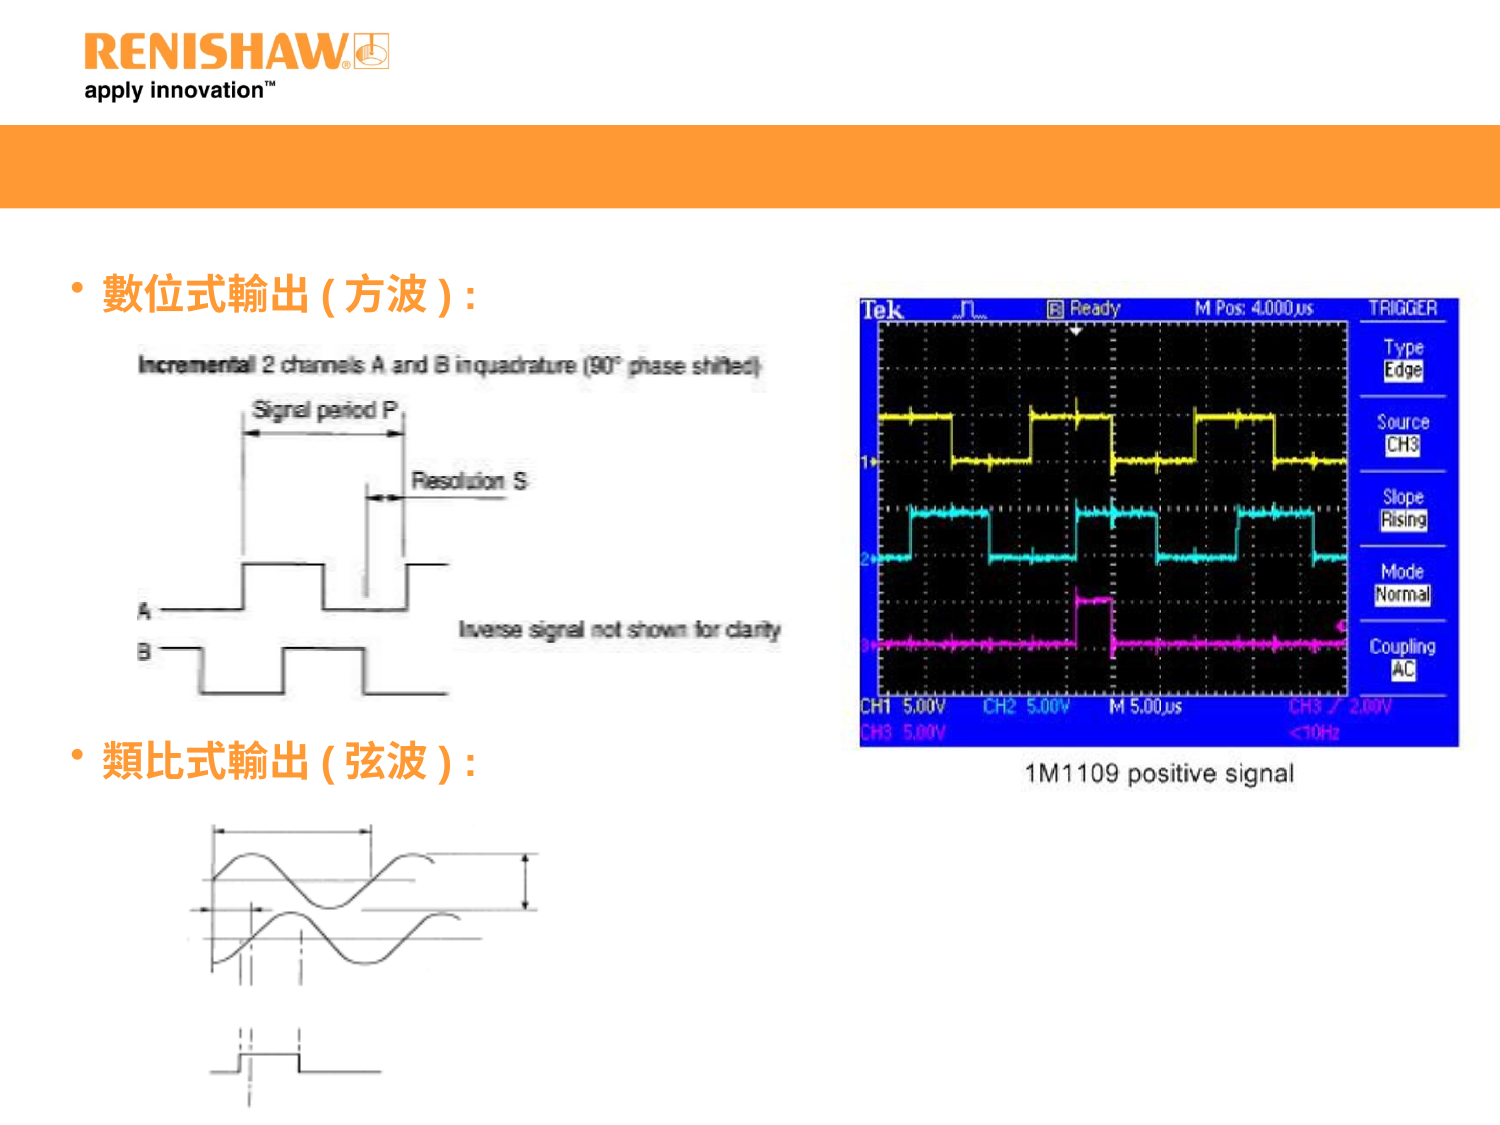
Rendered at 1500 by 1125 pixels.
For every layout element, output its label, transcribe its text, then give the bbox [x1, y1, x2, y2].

picture [83, 30, 390, 104]
picture [137, 344, 811, 721]
picture [814, 281, 1482, 799]
picture [165, 811, 551, 1117]
list 數位式輸出(方波) : 類比式輸出(弦波) : [55, 260, 1403, 1052]
